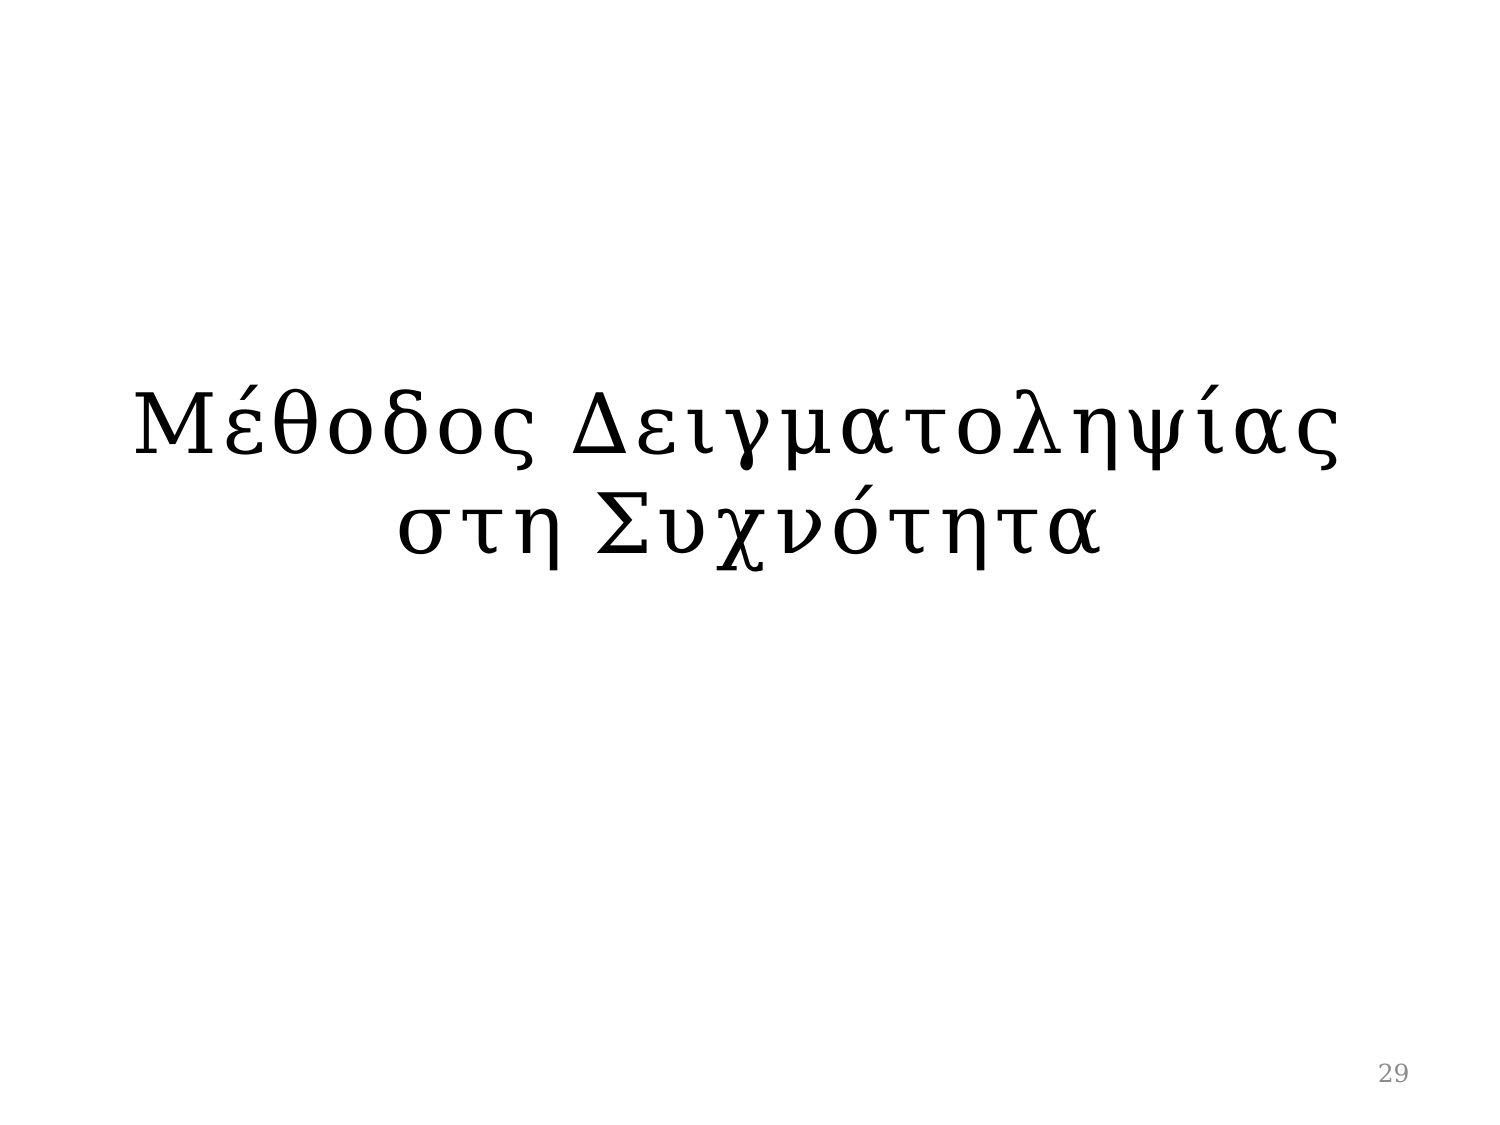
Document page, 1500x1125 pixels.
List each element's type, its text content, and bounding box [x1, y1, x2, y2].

title Μέθοδος Δειγματοληψίας στη Συχνότητα [112, 349, 1388, 591]
slide_number 29 [1074, 1042, 1425, 1103]
